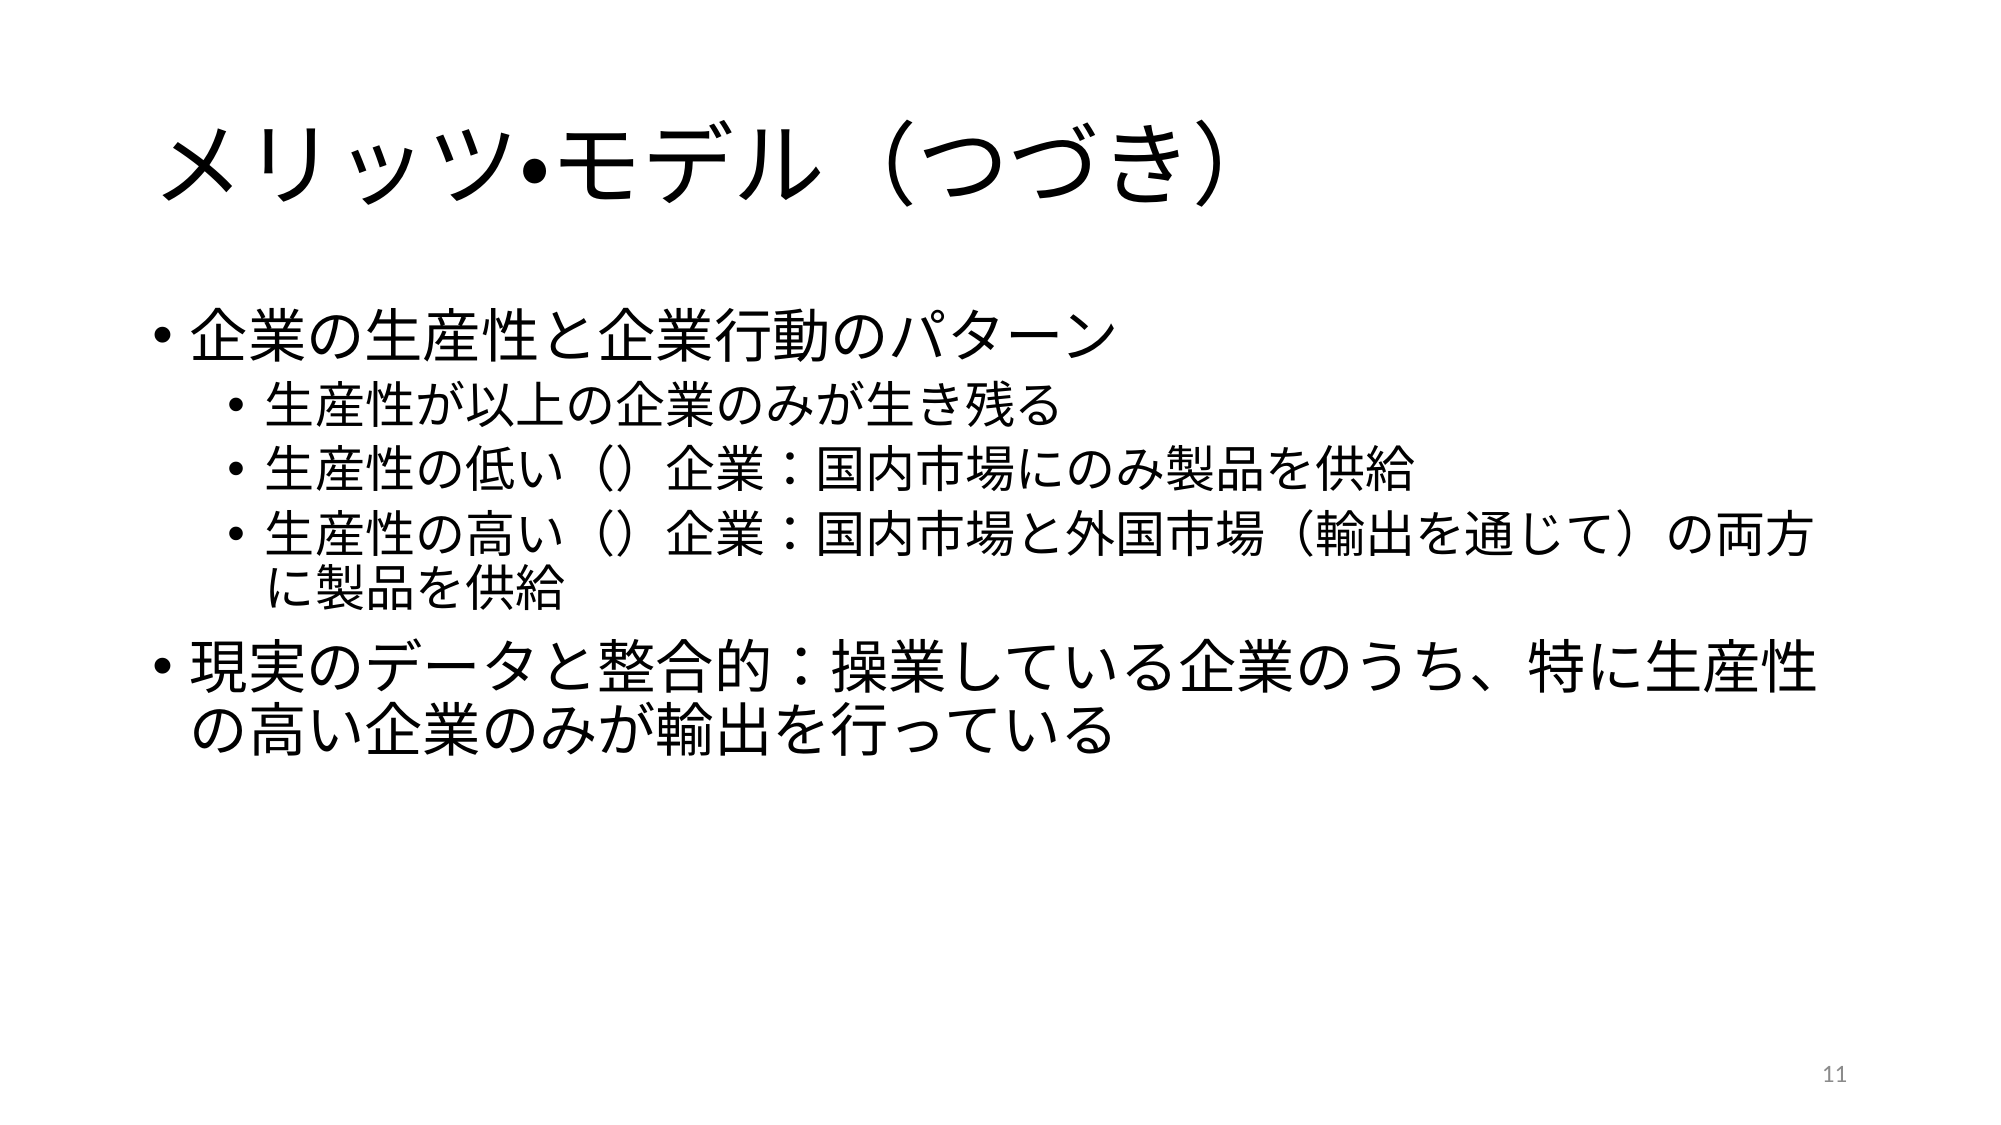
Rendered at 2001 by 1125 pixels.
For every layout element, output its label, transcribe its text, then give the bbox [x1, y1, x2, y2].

slide_number 11 [1412, 1042, 1863, 1103]
title メリッツ・モデル（つづき） [137, 59, 1863, 278]
